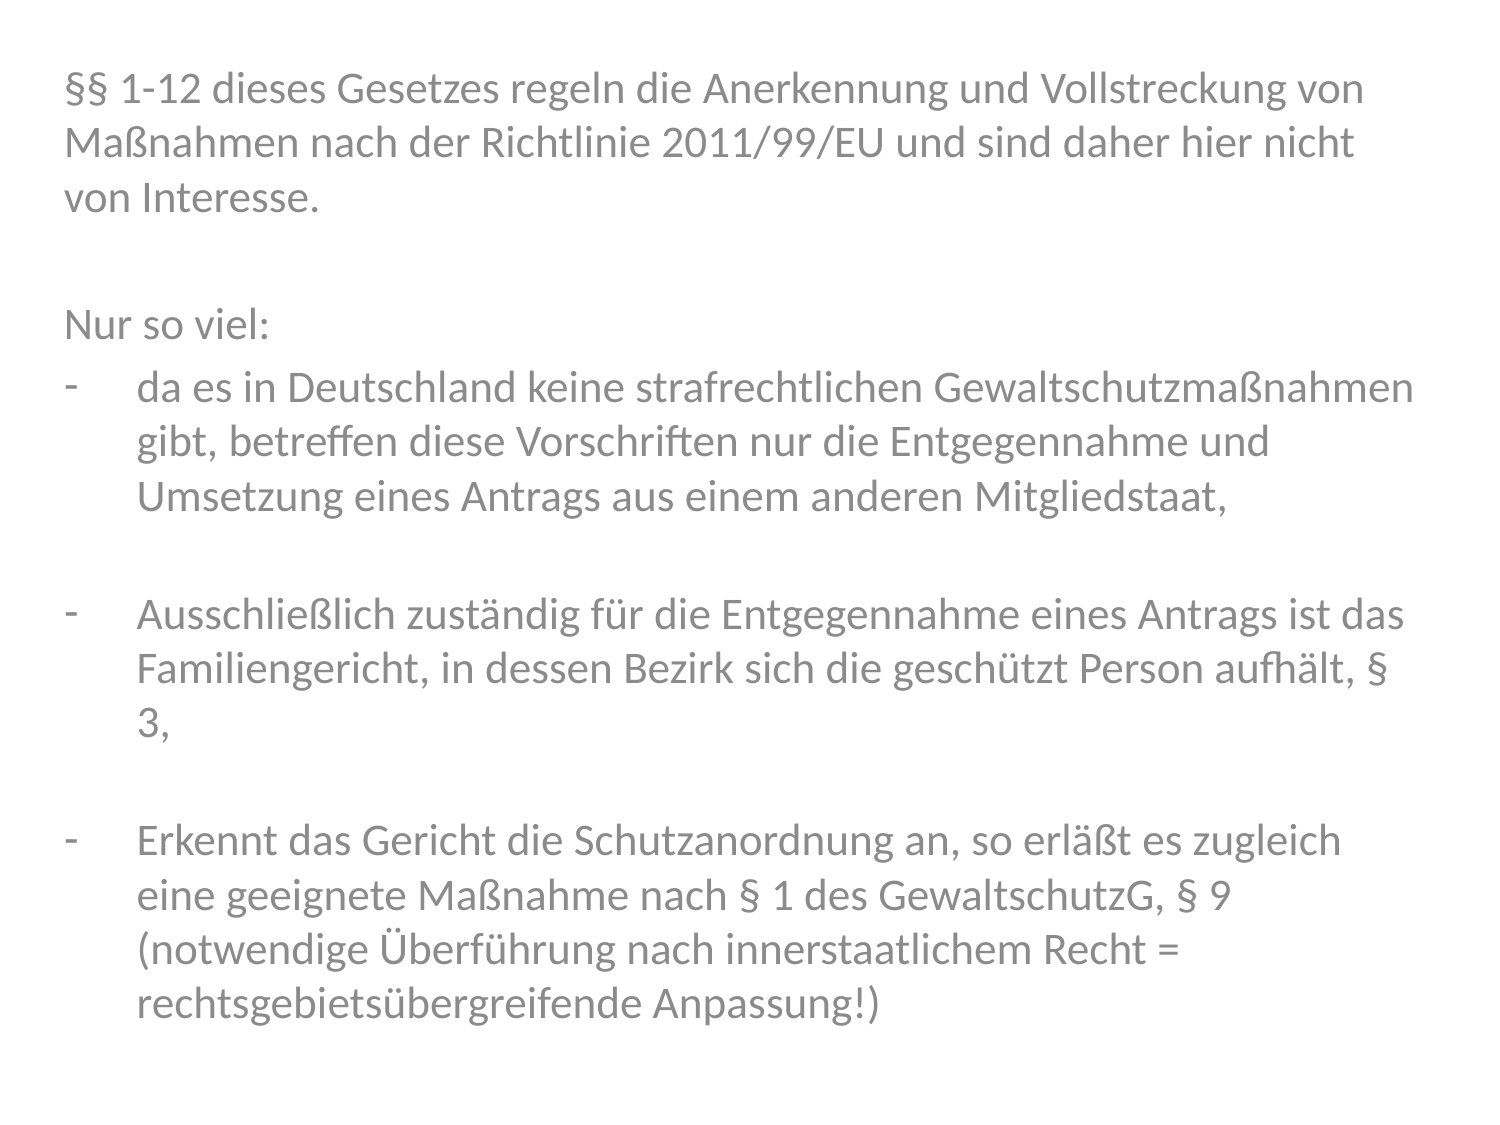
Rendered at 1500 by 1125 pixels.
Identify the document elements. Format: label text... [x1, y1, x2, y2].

subtitle §§ 1-12 dieses Gesetzes regeln die Anerkennung und Vollstreckung von Maßnahmen nach der Richtlinie 2011/99/EU und sind daher hier nicht von Interesse. Nur so viel: da es in Deutschland keine strafrechtlichen Gewaltschutzmaßnahmen gibt, betreffen diese Vorschriften nur die Entgegennahme und Umsetzung eines Antrags aus einem anderen Mitgliedstaat, Ausschließlich zuständig für die Entgegennahme eines Antrags ist das Familiengericht, in dessen Bezirk sich die geschützt Person aufhält, § 3, Erkennt das Gericht die Schutzanordnung an, so erläßt es zugleich eine geeignete Maßnahme nach § 1 des GewaltschutzG, § 9 (notwendige Überführung nach innerstaatlichem Recht = rechtsgebietsübergreifende Anpassung!) [48, 50, 1446, 1063]
